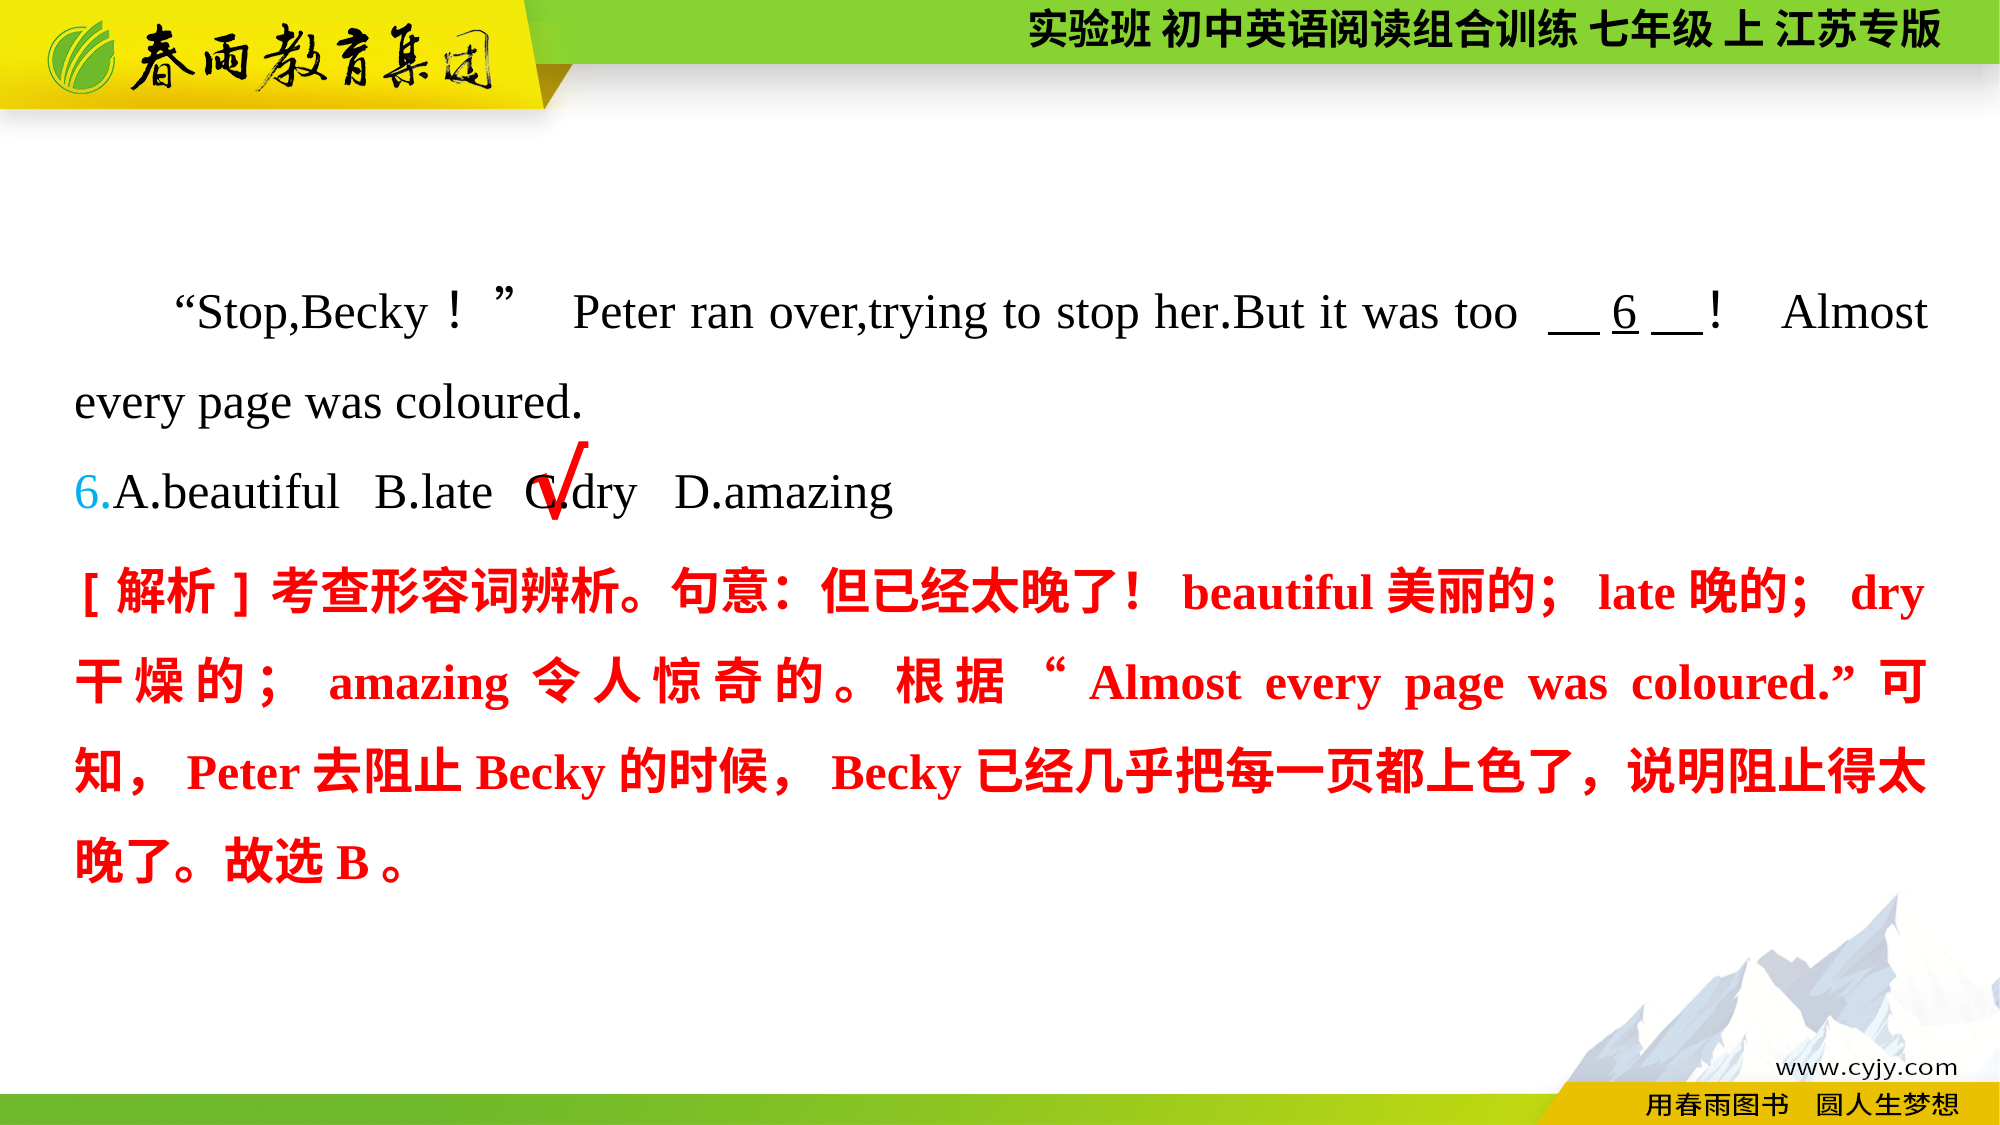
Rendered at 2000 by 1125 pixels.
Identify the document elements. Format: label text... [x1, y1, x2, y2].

list “Stop,Becky！” Peter ran over,trying to stop her.But it was too 6 ！ Almost every page was coloured. 6.A.beautiful B.late C.dry D.amazing [59, 240, 1944, 522]
text_box [解析]考查形容词辨析。句意：但已经太晚了！beautiful美丽的；late晚的；dry干燥的；amazing令人惊奇的。根据“Almost every page was coloured.”可知，Peter去阻止Becky的时候，Becky已经几乎把每一页都上色了，说明阻止得太晚了。故选B。 [59, 522, 1944, 898]
picture [0, 0, 2000, 1125]
